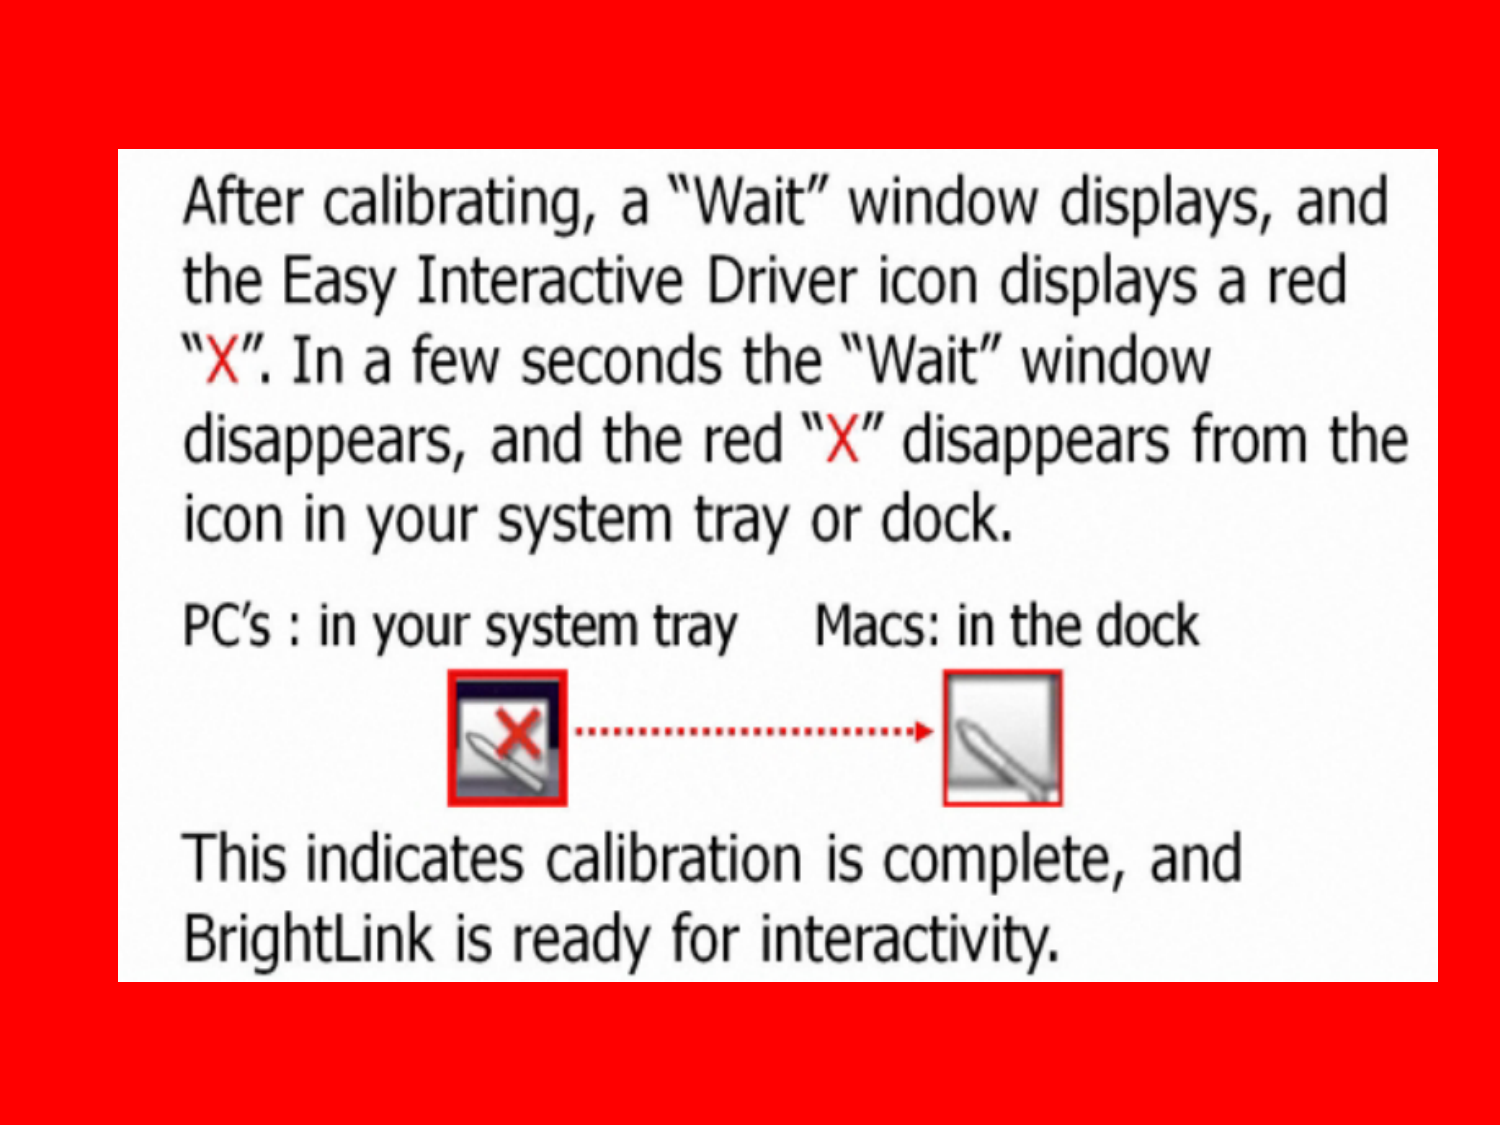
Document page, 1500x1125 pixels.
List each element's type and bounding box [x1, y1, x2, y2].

list [118, 149, 1438, 982]
